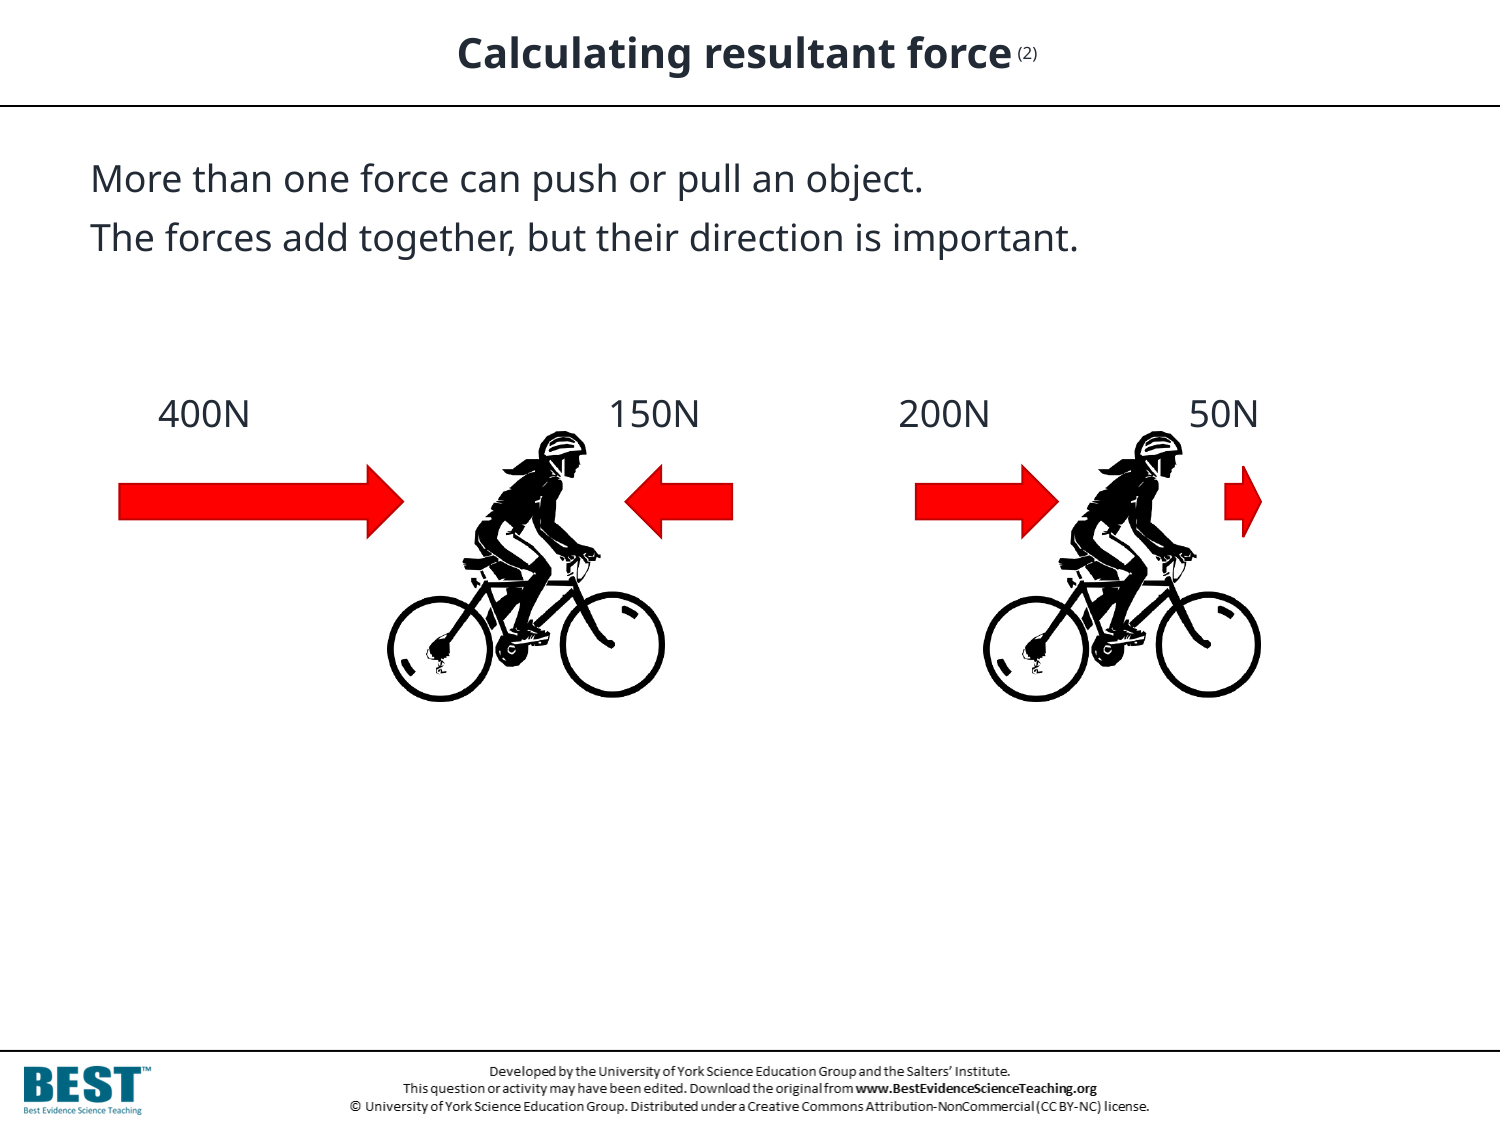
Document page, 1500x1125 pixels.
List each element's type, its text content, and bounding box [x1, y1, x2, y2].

text_box Calculating resultant force (2) [23, 4, 1471, 99]
picture [0, 105, 1500, 1125]
